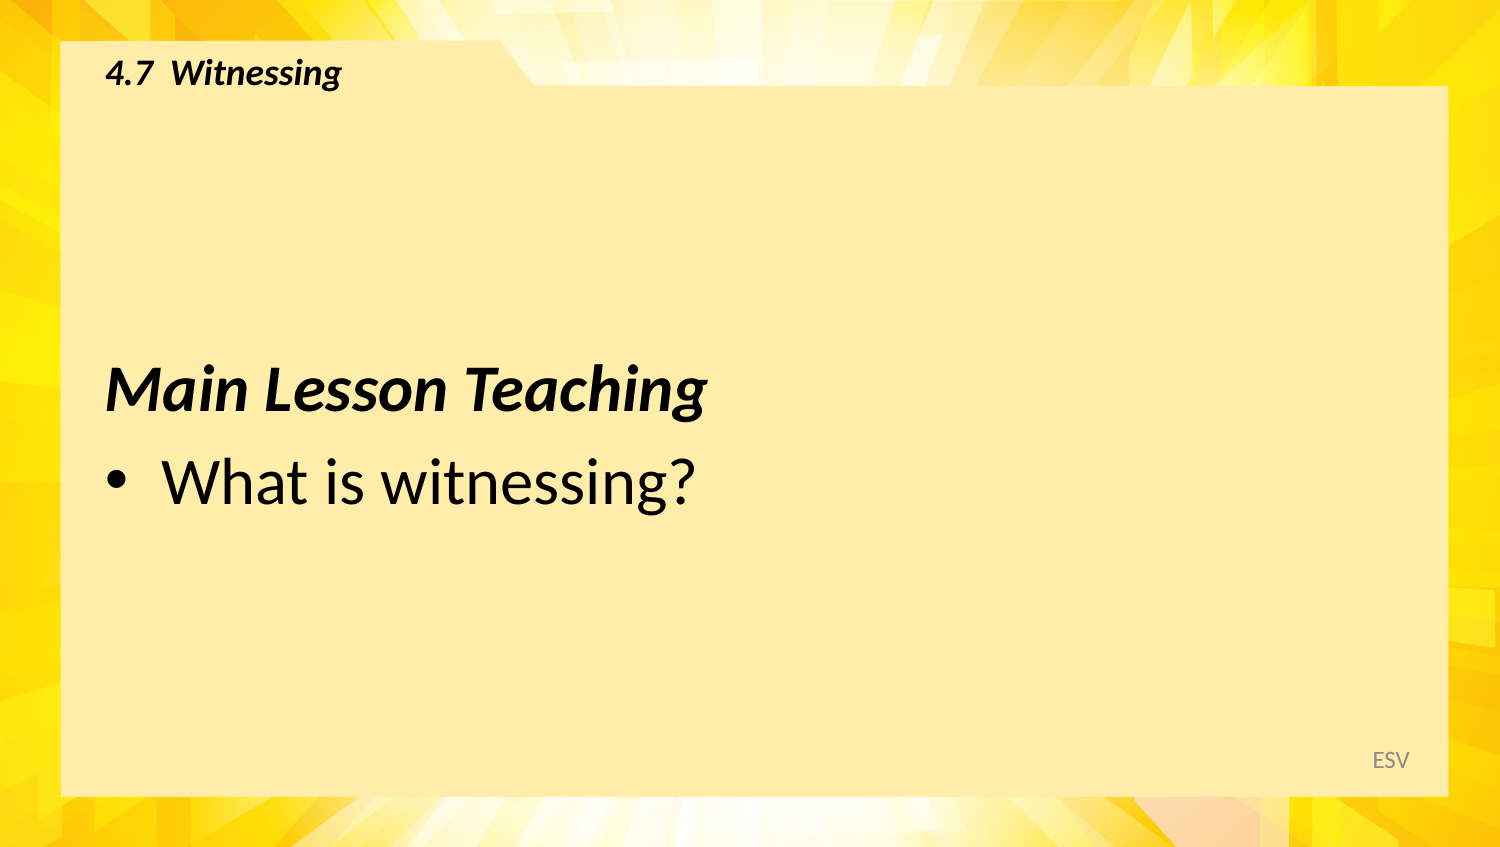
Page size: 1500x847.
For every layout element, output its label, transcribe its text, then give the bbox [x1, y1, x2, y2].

footer ESV [950, 736, 1425, 782]
picture [0, 0, 1500, 847]
title 4.7 Witnessing [89, 33, 1420, 108]
list Main Lesson Teaching What is witnessing? [89, 141, 1403, 722]
